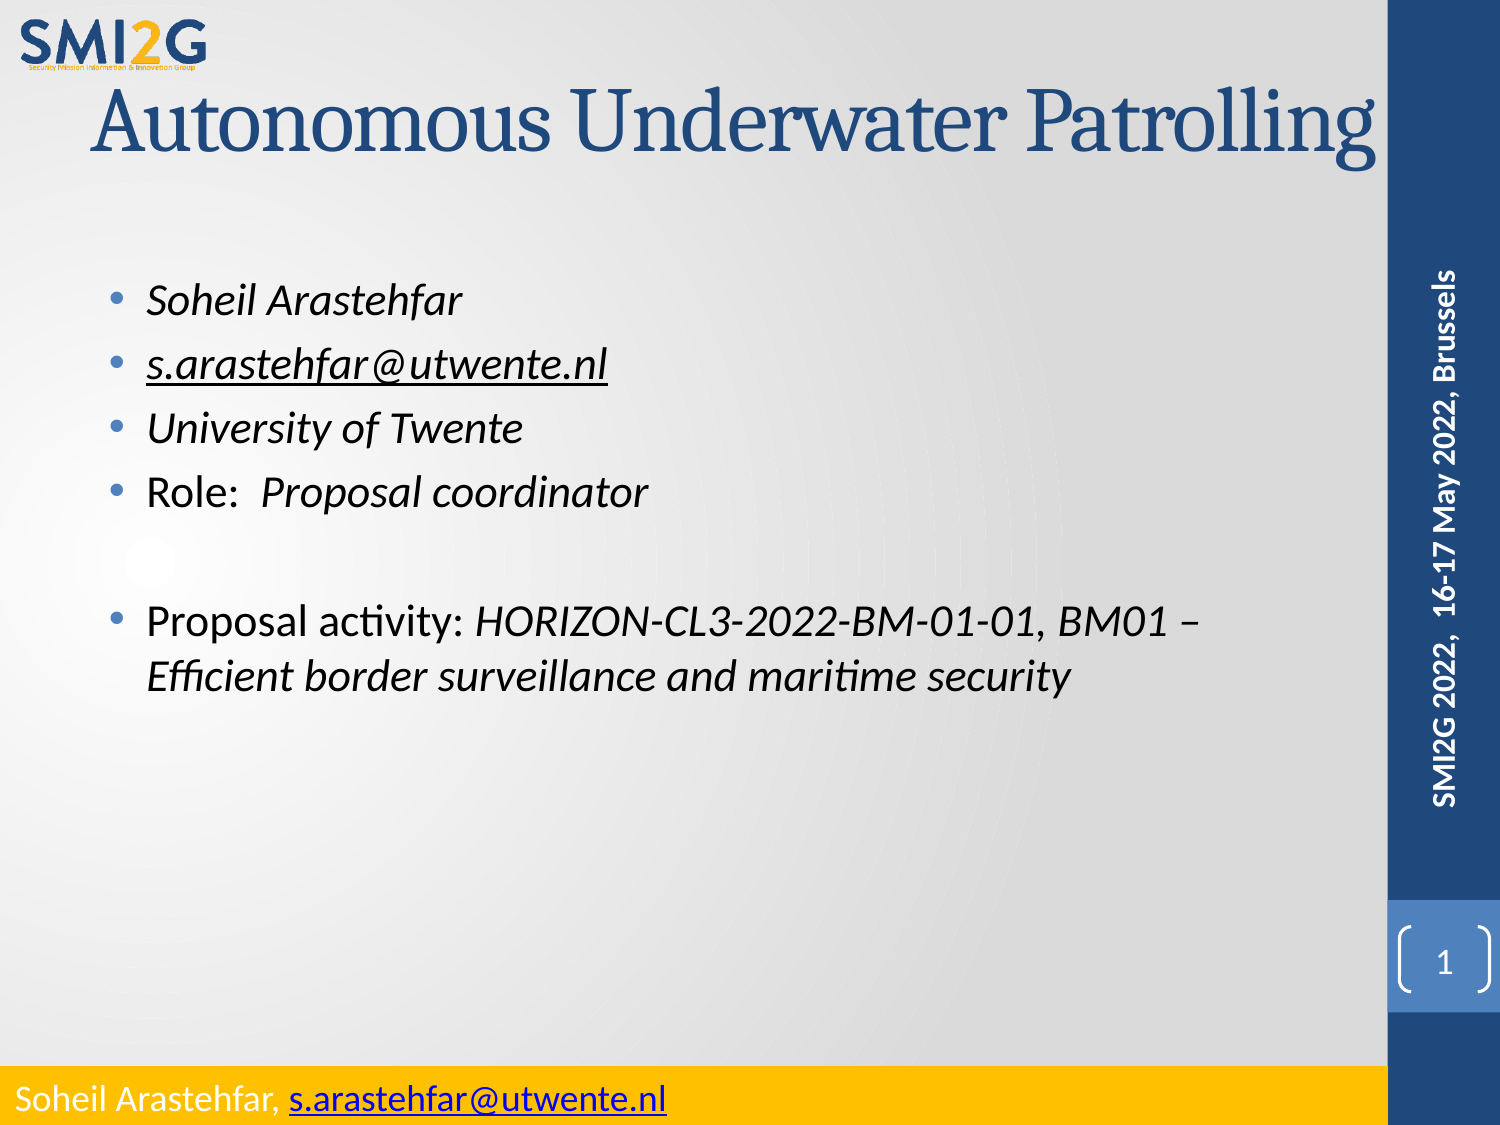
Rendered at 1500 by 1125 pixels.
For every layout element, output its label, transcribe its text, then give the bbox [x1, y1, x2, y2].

text_box Soheil Arastehfar, s.arastehfar@utwente.nl [0, 1066, 1388, 1125]
title Autonomous Underwater Patrolling [75, 45, 1425, 185]
slide_number 1 [1397, 925, 1492, 994]
list Soheil Arastehfar s.arastehfar@utwente.nl University of Twente Role: Proposal coordinator Proposal activity: HORIZON-CL3-2022-BM-01-01, BM01 – Efficient border surveillance and maritime security [75, 262, 1325, 976]
footer SMI2G 2022, 16-17 May 2022, Brussels [1411, 255, 1472, 901]
picture [17, 13, 209, 77]
